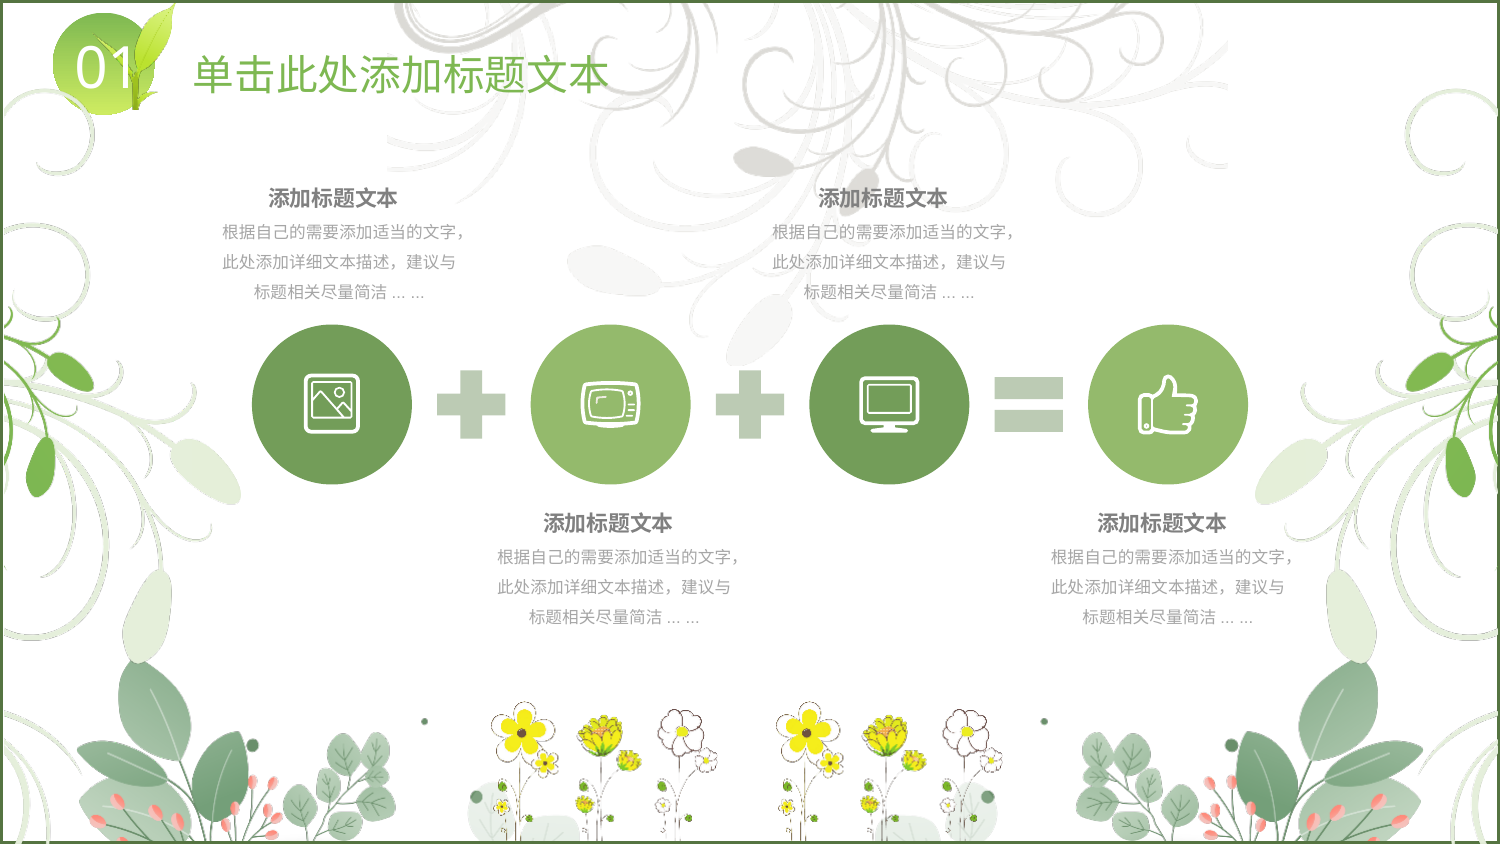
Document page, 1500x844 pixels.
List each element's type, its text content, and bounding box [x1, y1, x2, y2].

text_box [478, 502, 750, 633]
text_box 单击此处添加标题文本 [177, 40, 652, 106]
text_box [203, 177, 475, 308]
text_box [1032, 502, 1304, 633]
picture [3, 3, 1498, 844]
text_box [753, 177, 1025, 308]
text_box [251, 324, 1248, 485]
text_box 01 [56, 29, 159, 100]
